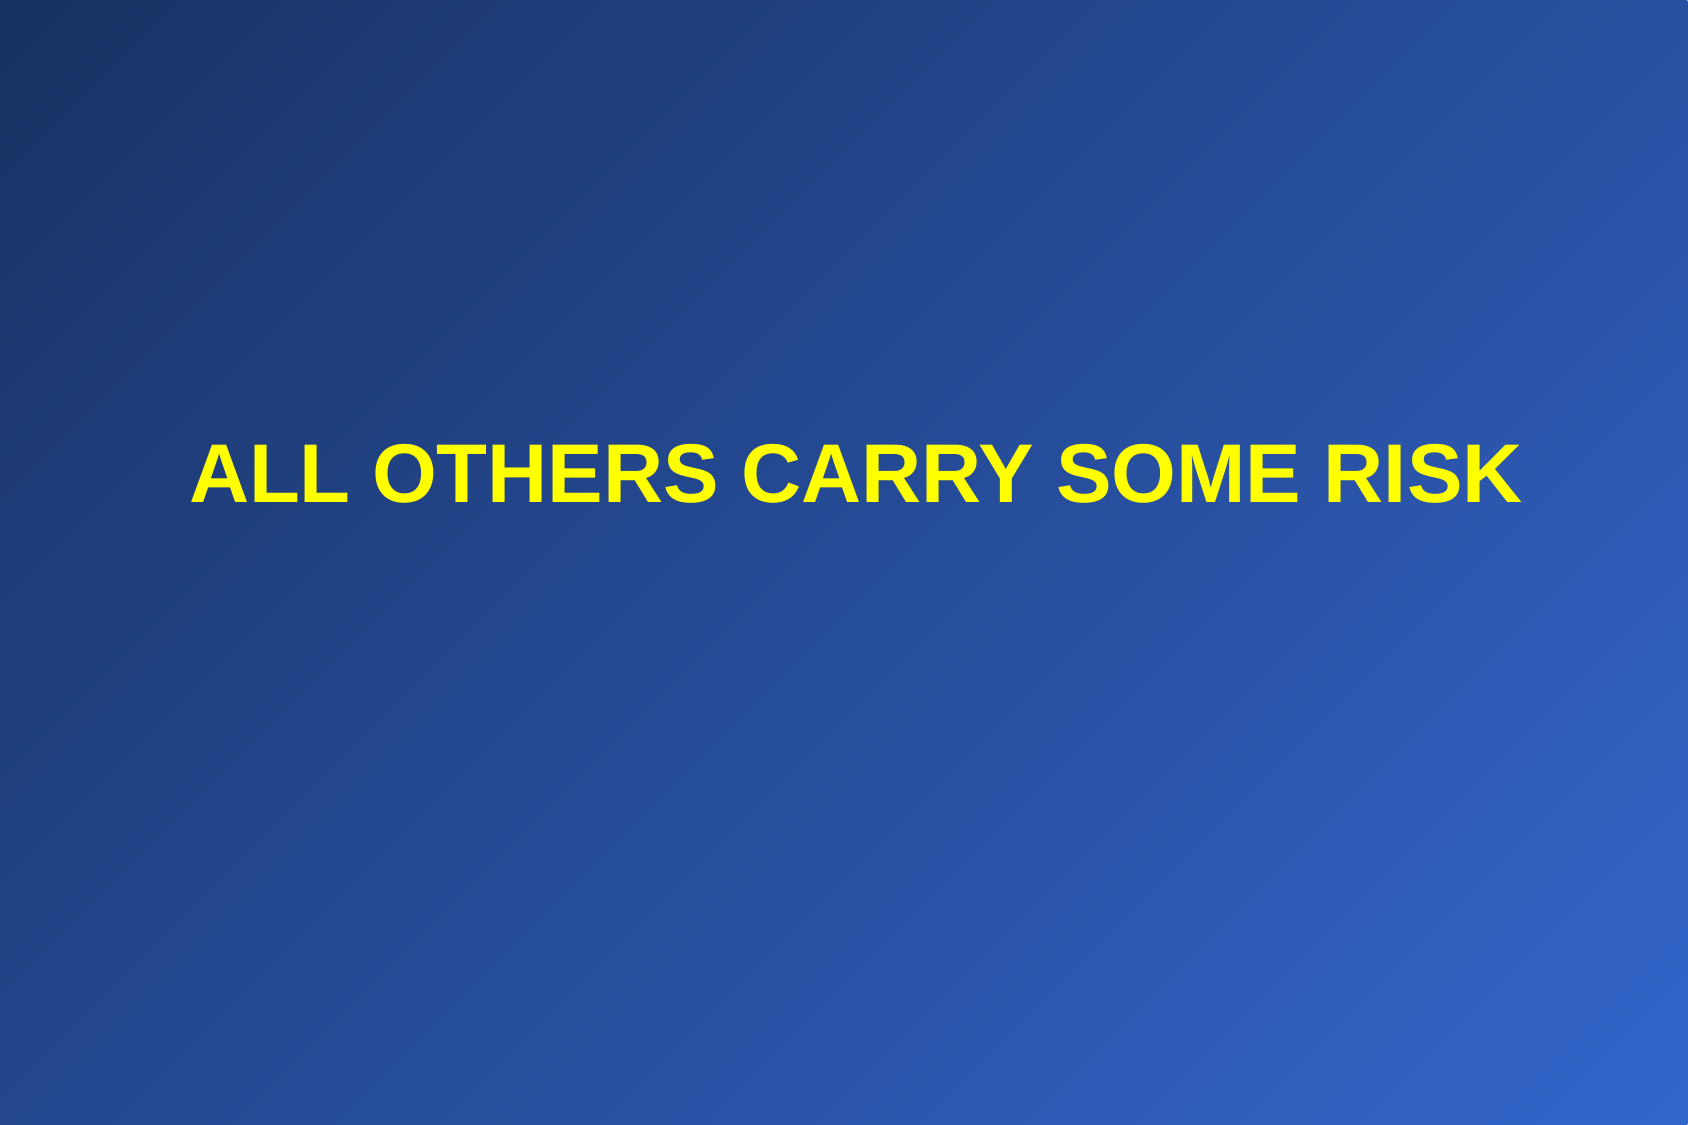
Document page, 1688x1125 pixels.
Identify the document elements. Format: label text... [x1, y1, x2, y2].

title ALL OTHERS CARRY SOME RISK [137, 375, 1575, 563]
